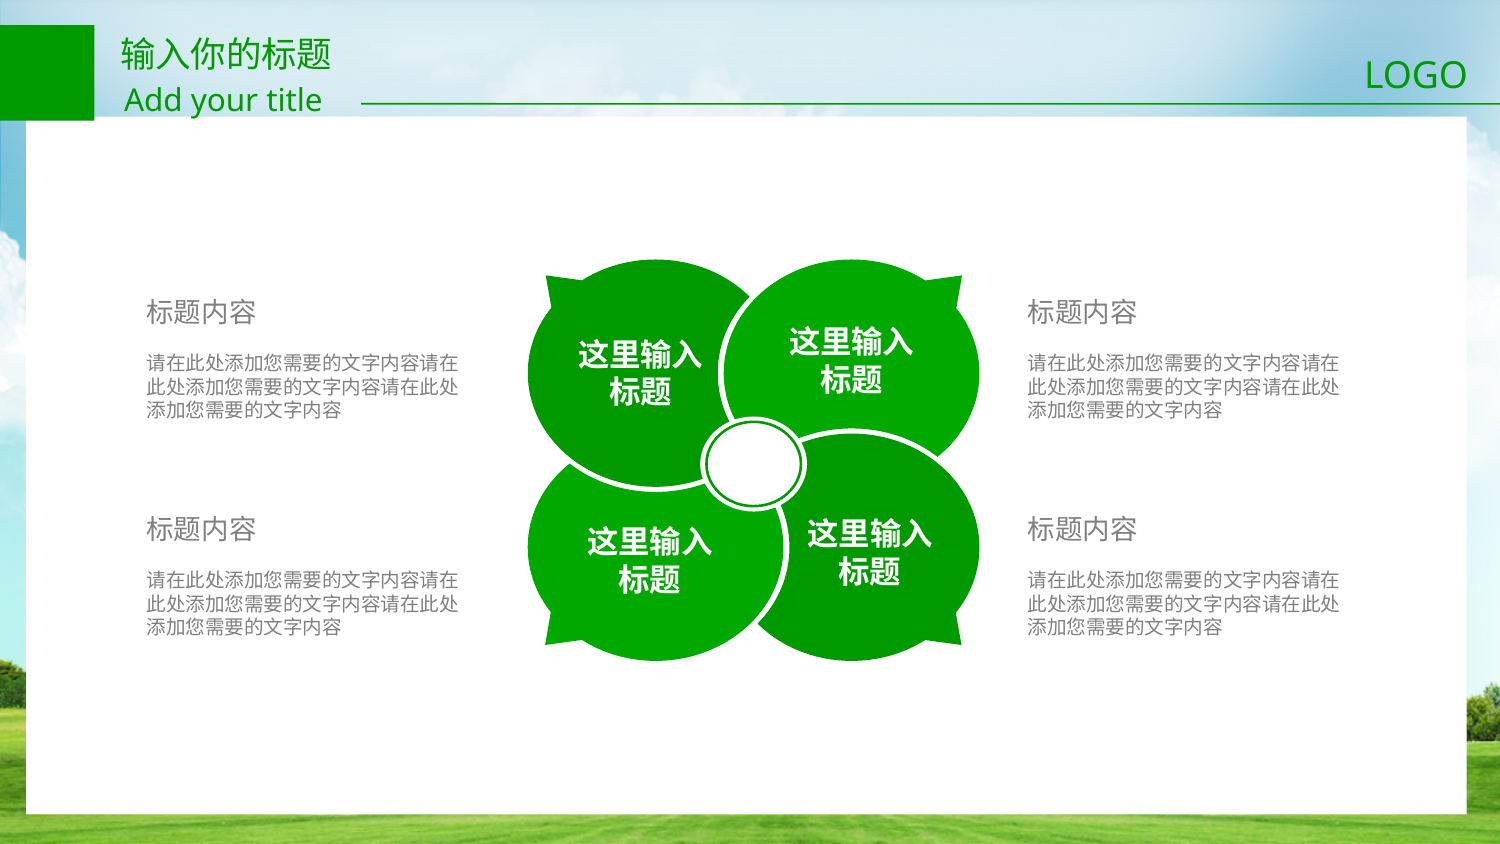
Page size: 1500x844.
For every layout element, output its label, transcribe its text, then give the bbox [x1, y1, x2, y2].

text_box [527, 259, 980, 662]
text_box 标题内容 请在此处添加您需要的文字内容请在此处添加您需要的文字内容请在此处添加您需要的文字内容 [146, 511, 473, 639]
text_box 标题内容 请在此处添加您需要的文字内容请在此处添加您需要的文字内容请在此处添加您需要的文字内容 [1027, 294, 1354, 422]
picture [0, 0, 1500, 844]
text_box 标题内容 请在此处添加您需要的文字内容请在此处添加您需要的文字内容请在此处添加您需要的文字内容 [1027, 511, 1354, 639]
text_box 标题内容 请在此处添加您需要的文字内容请在此处添加您需要的文字内容请在此处添加您需要的文字内容 [146, 294, 473, 422]
